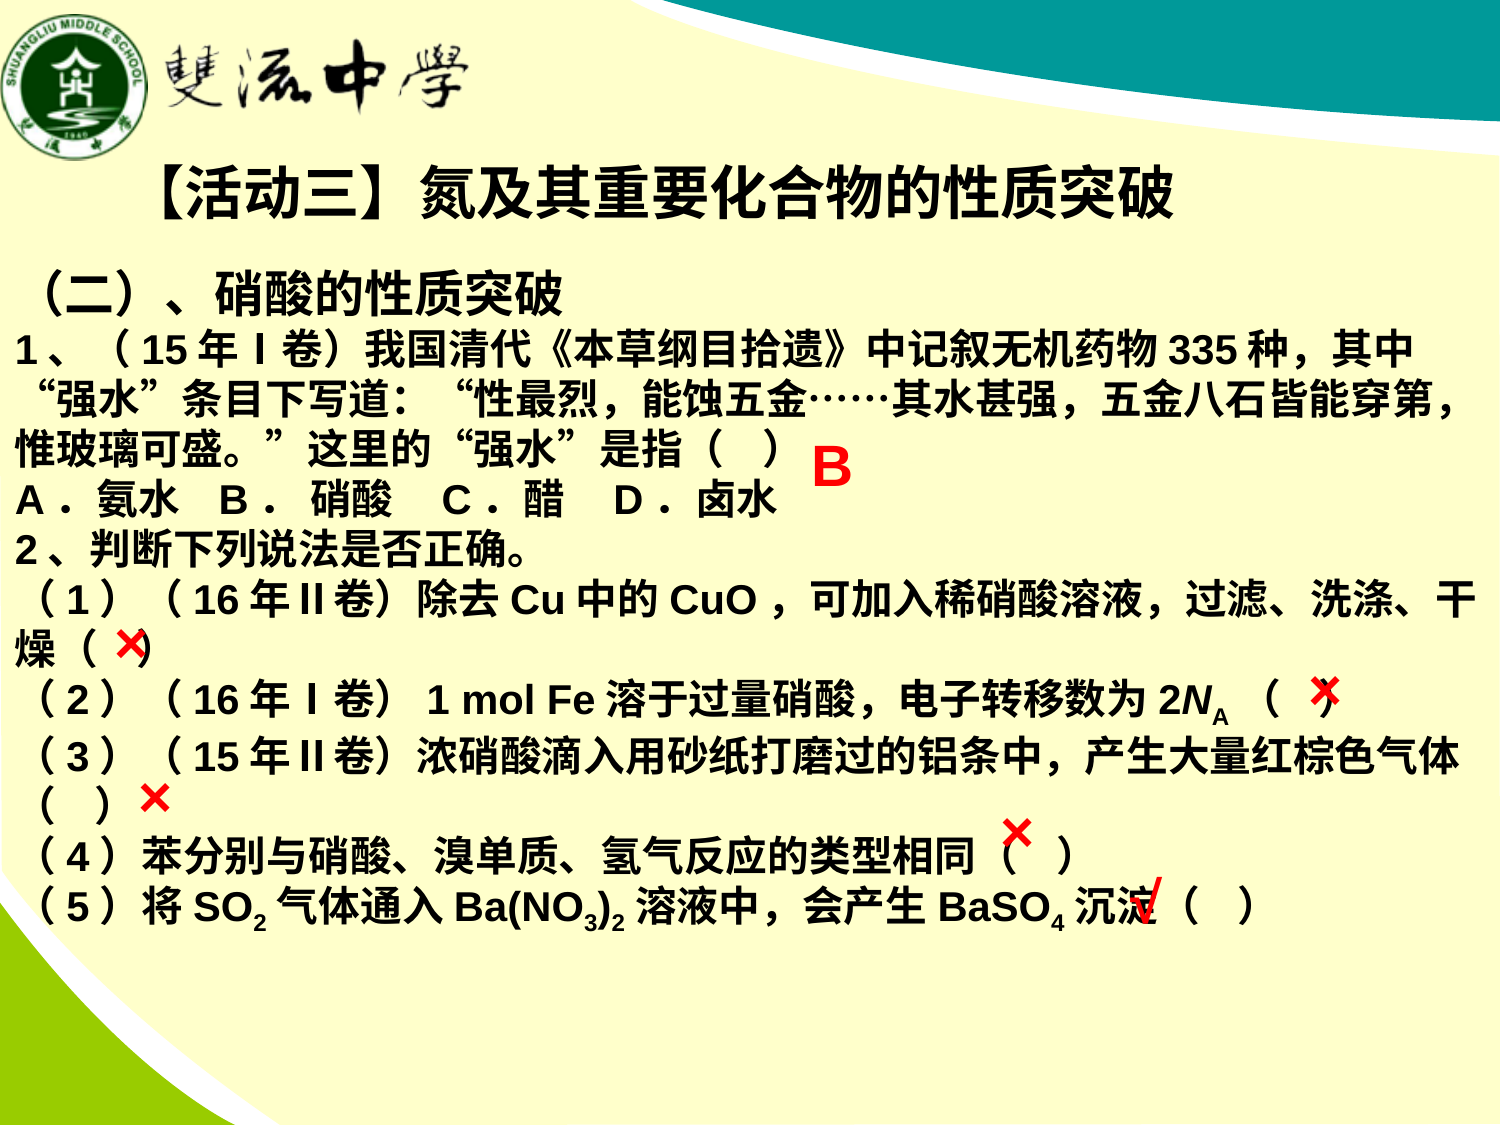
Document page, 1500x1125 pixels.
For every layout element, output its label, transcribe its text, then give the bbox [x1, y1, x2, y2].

text_box × [986, 786, 1069, 872]
text_box B [797, 420, 880, 506]
text_box √ [1116, 857, 1199, 943]
text_box × [1293, 645, 1377, 730]
picture [159, 21, 491, 138]
picture [0, 14, 148, 161]
text_box 【活动三】氮及其重要化合物的性质突破 [112, 149, 1471, 234]
text_box × [100, 597, 184, 683]
text_box × [123, 751, 207, 837]
text_box （二）、硝酸的性质突破 1、（15年Ⅰ卷）我国清代《本草纲目拾遗》中记叙无机药物335种，其中“强水”条目下写道：“性最烈，能蚀五金……其水甚强，五金八石皆能穿第，惟玻璃可盛。”这里的“强水”是指（ ） A．氨水 B． 硝酸 C．醋 D．卤水 2、判断下列说法是否正确。 （1）（16年Ⅱ卷）除去Cu中的CuO，可加入稀硝酸溶液，过滤、洗涤、干燥（ ） （2）（16年Ⅰ卷）1 mol Fe溶于过量硝酸，电子转移数为2NA（ ） （3）（15年Ⅱ卷）浓硝酸滴入用砂纸打磨过的铝条中，产生大量红棕色气体（ ） （4）苯分别与硝酸、溴单质、氢气反应的类型相同（ ） （5）将SO2气体通入Ba(NO3)2溶液中，会产生BaSO4沉淀（ ） [0, 255, 1500, 944]
